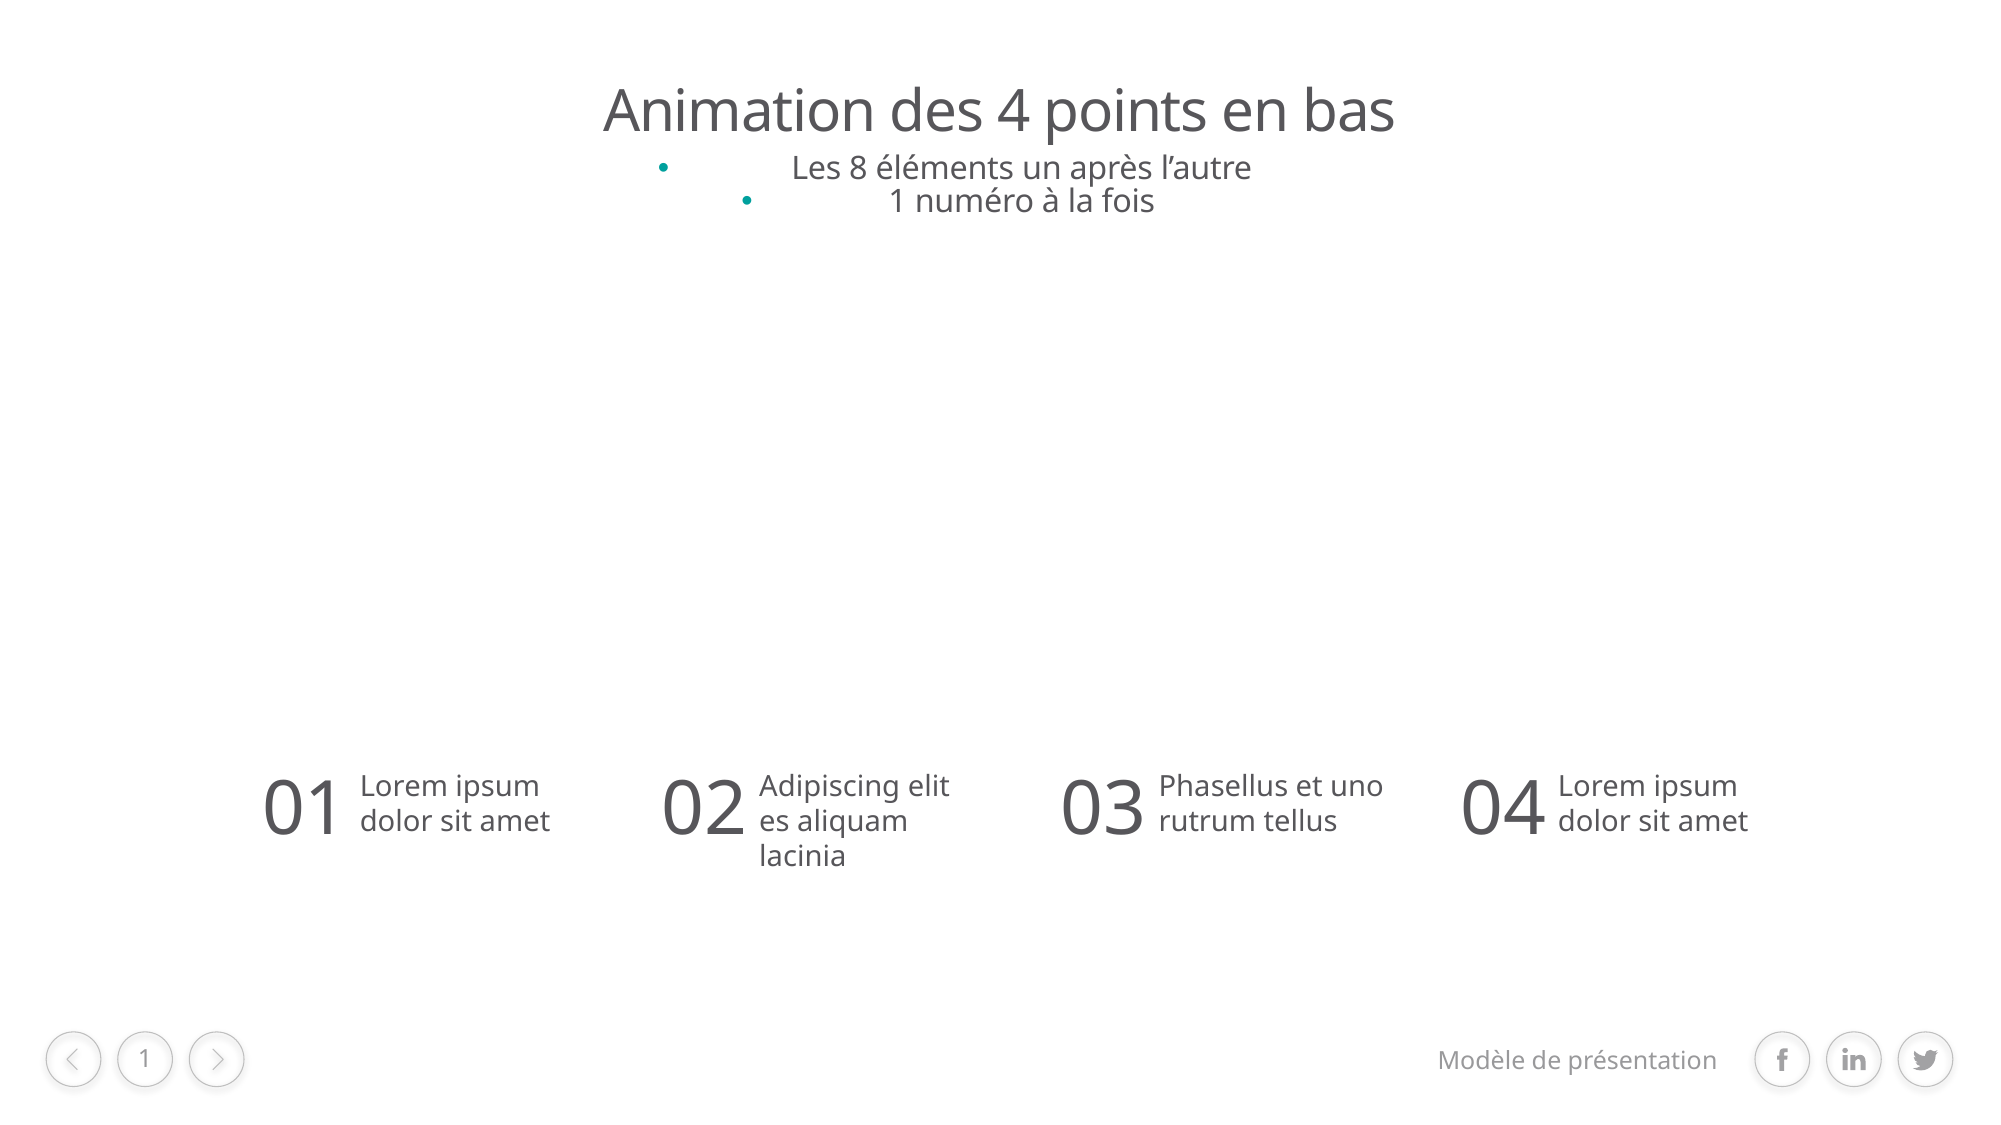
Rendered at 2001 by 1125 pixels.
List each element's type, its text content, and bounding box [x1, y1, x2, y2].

title Animation des 4 points en bas [150, 45, 1850, 153]
list Les 8 éléments un après l’autre 1 numéro à la fois [150, 153, 1850, 220]
text_box 01 [247, 751, 379, 857]
text_box 04 [1445, 751, 1577, 857]
text_box Lorem ipsum dolor sit amet [379, 759, 601, 845]
text_box 03 [1046, 751, 1177, 857]
text_box Phasellus et uno rutrum tellus [1177, 759, 1400, 845]
text_box Lorem ipsum dolor sit amet [1577, 759, 1800, 845]
text_box Adipiscing elit es aliquam lacinia [744, 759, 1001, 880]
text_box 02 [646, 751, 778, 857]
